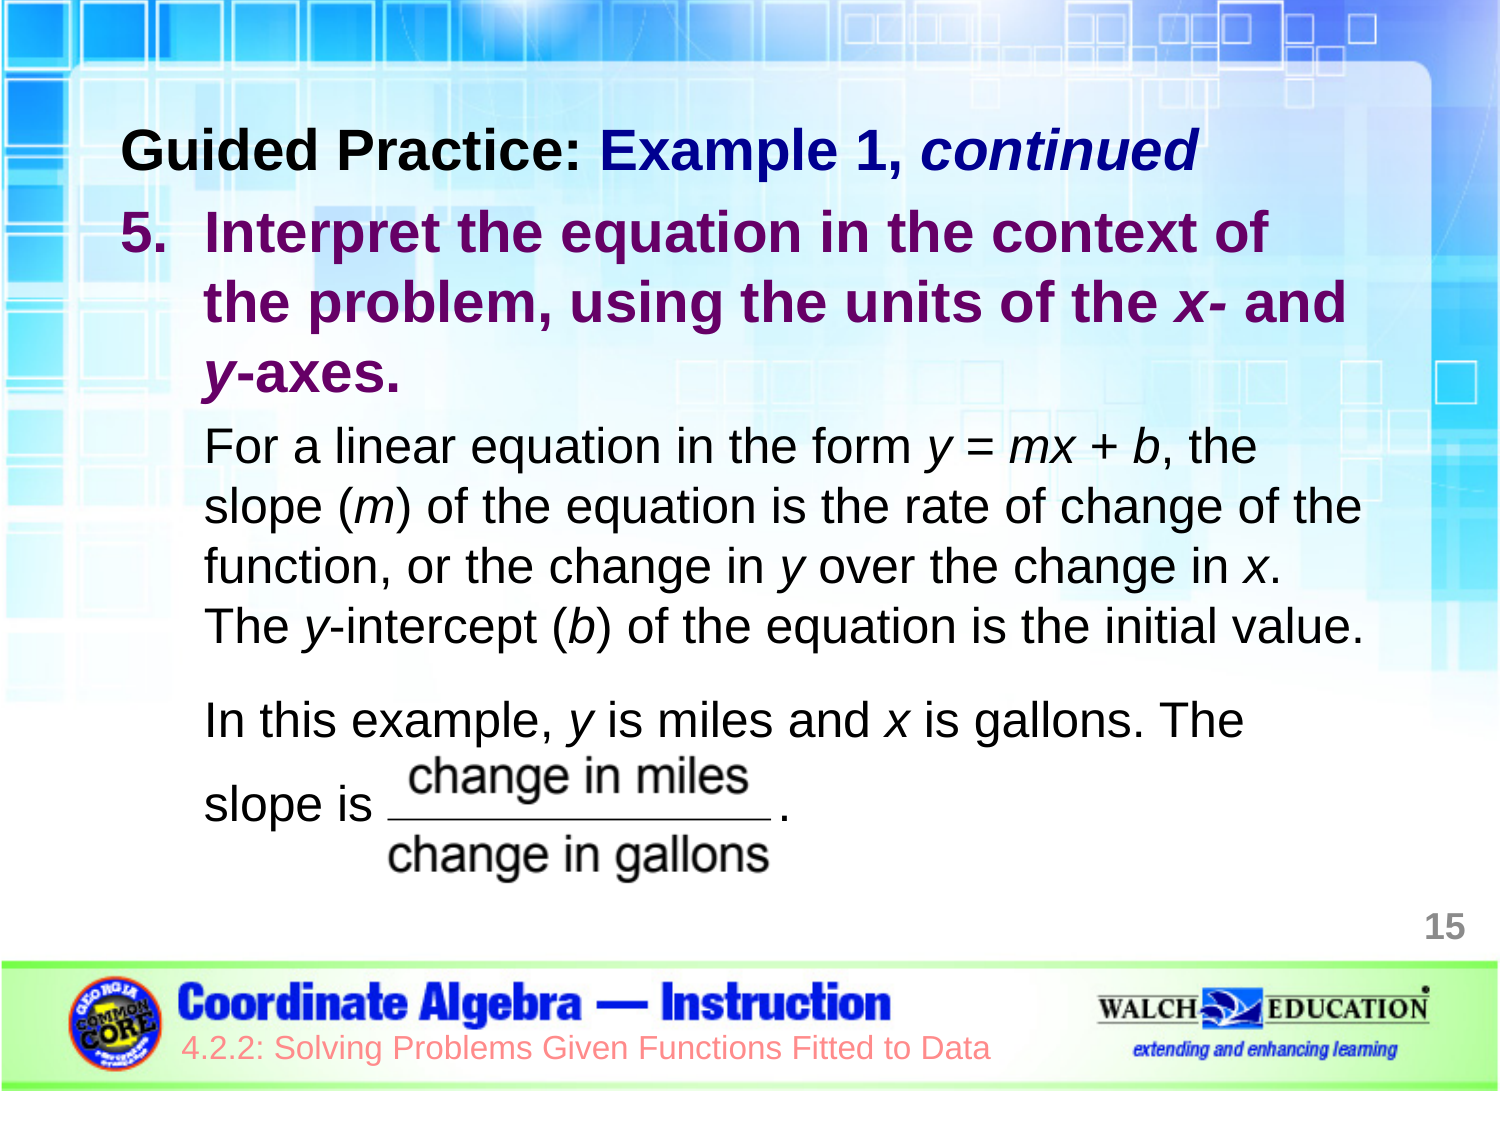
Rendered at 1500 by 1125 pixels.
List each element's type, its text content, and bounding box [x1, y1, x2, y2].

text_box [383, 742, 772, 885]
subtitle Guided Practice: Example 1, continued Interpret the equation in the context of the problem, using the units of the x- and y-axes. For a linear equation in the form y = mx + b, the slope (m) of the equation is the rate of change of the function, or the change in y over the change in x. The y-intercept (b) of the equation is the initial value. In this example, y is miles and x is gallons. The slope is . [105, 105, 1391, 925]
picture [1, 0, 1500, 1091]
slide_number 15 [1361, 901, 1481, 949]
footer 4.2.2: Solving Problems Given Functions Fitted to Data [166, 1024, 1080, 1069]
